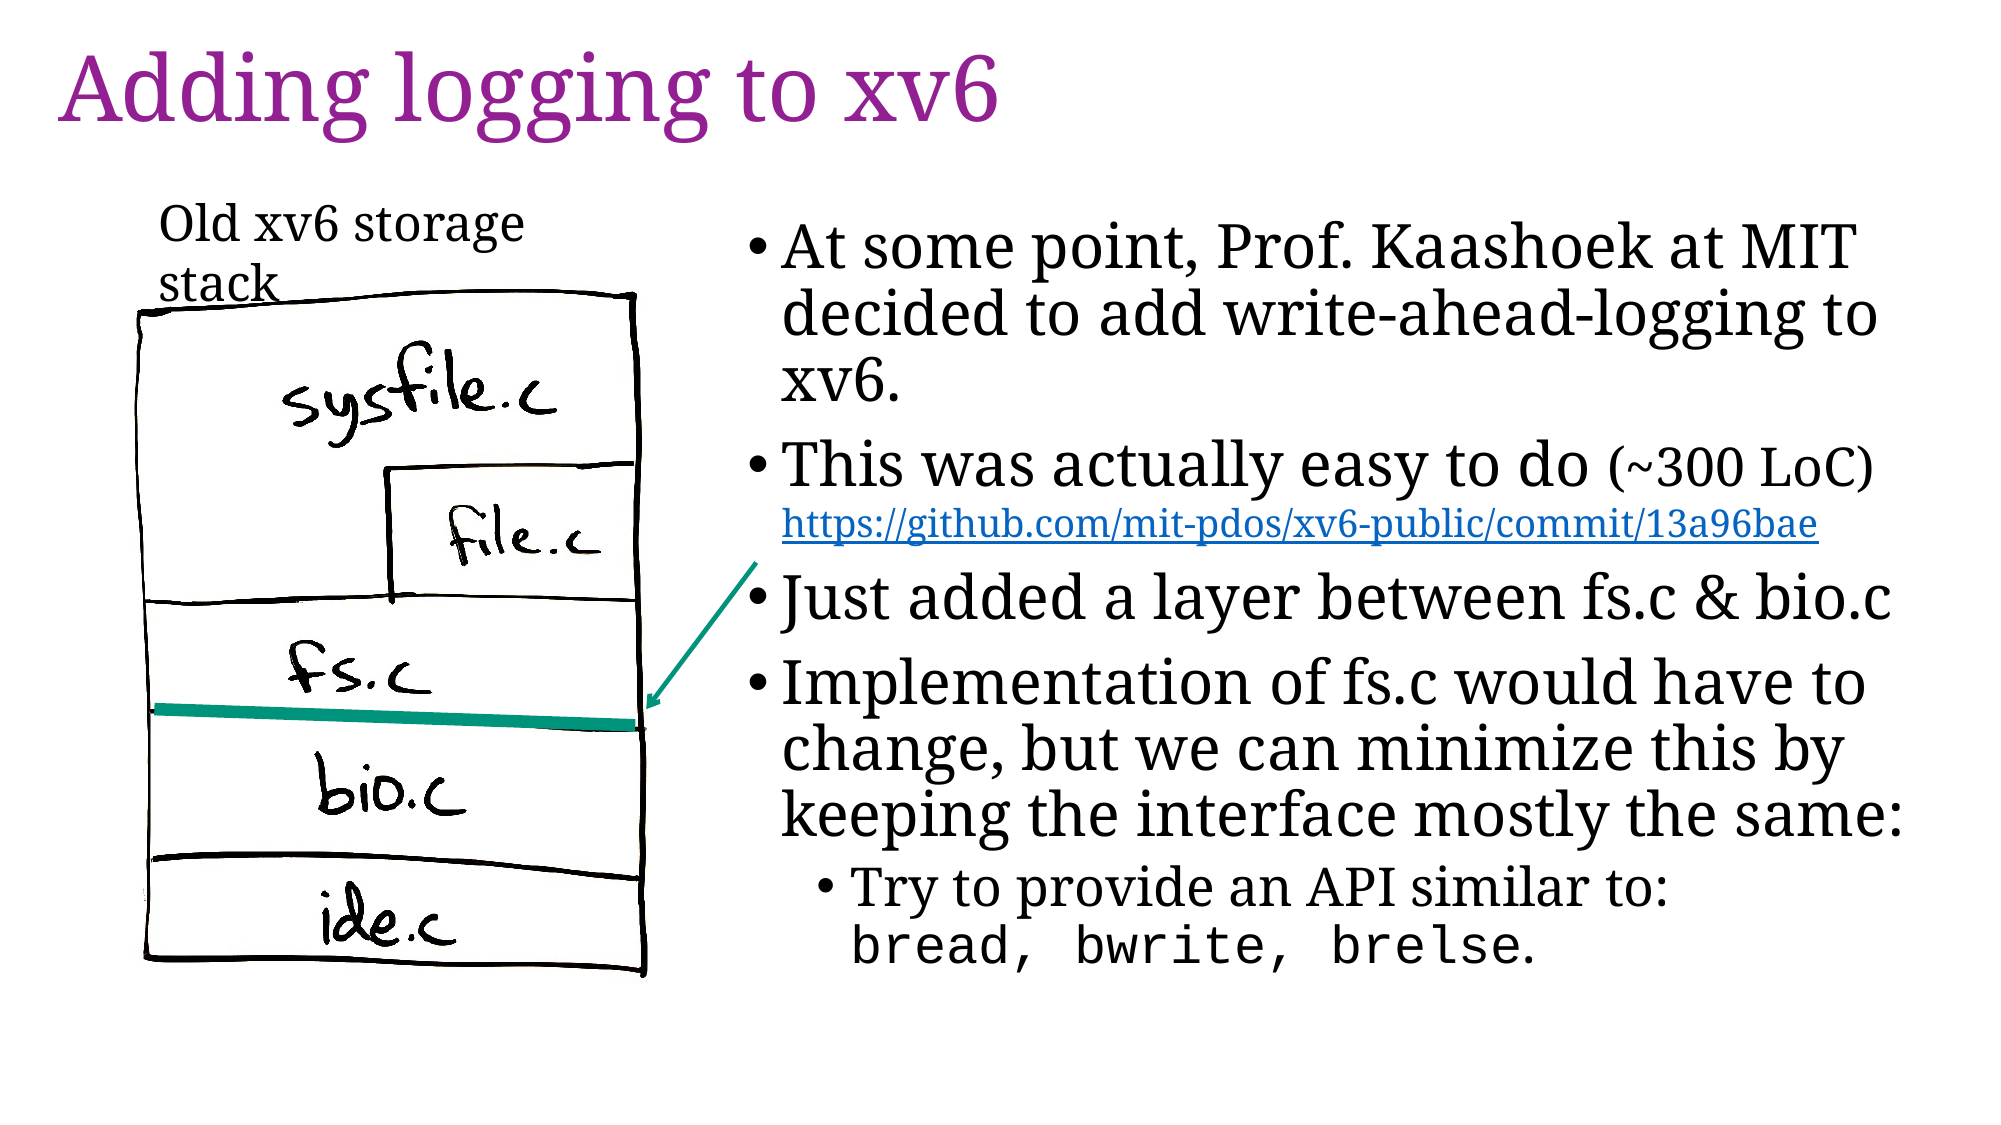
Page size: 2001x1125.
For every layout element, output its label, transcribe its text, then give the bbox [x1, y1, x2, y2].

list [130, 284, 654, 983]
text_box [154, 709, 636, 726]
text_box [646, 562, 757, 710]
title Adding logging to xv6 [43, 25, 1953, 158]
text_box Old xv6 storage stack [143, 184, 647, 284]
list At some point, Prof. Kaashoek at MIT decided to add write-ahead-logging to xv6. This was actually easy to do (~300 LoC) https://github.com/mit-pdos/xv6-public/commit/13a96bae Just added a layer between fs.c & bio.c Implementation of fs.c would have to change, but we can minimize this by keeping the interface mostly the same: Try to provide an API similar to: bread, bwrite, brelse. [732, 208, 1953, 1101]
